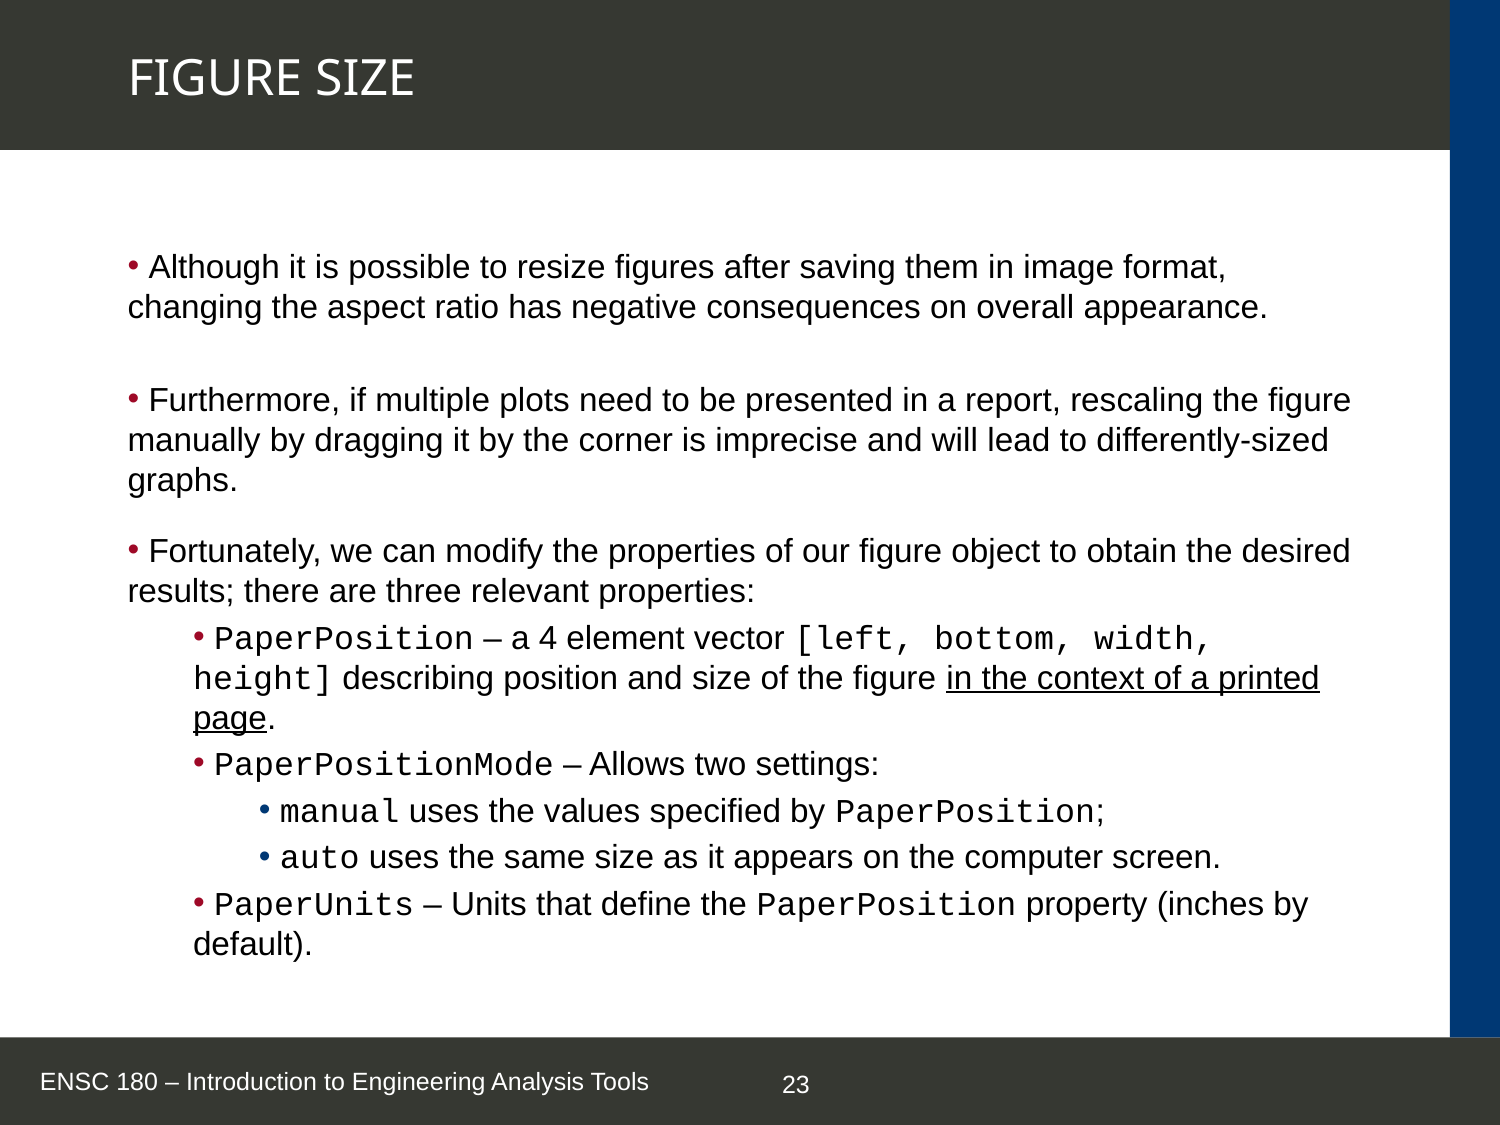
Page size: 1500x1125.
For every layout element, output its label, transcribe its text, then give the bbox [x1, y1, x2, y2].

title FIGURE SIZE [112, 37, 1450, 138]
list Although it is possible to resize figures after saving them in image format, changing the aspect ratio has negative consequences on overall appearance. Furthermore, if multiple plots need to be presented in a report, rescaling the figure manually by dragging it by the corner is imprecise and will lead to differently-sized graphs. Fortunately, we can modify the properties of our figure object to obtain the desired results; there are three relevant properties: PaperPosition – a 4 element vector [left, bottom, width, height] describing position and size of the figure in the context of a printed page. PaperPositionMode – Allows two settings: manual uses the values specified by PaperPosition; auto uses the same size as it appears on the computer screen. PaperUnits – Units that define the PaperPosition property (inches by default). [112, 237, 1388, 1029]
footer ENSC 180 – Introduction to Engineering Analysis Tools [24, 1057, 740, 1113]
